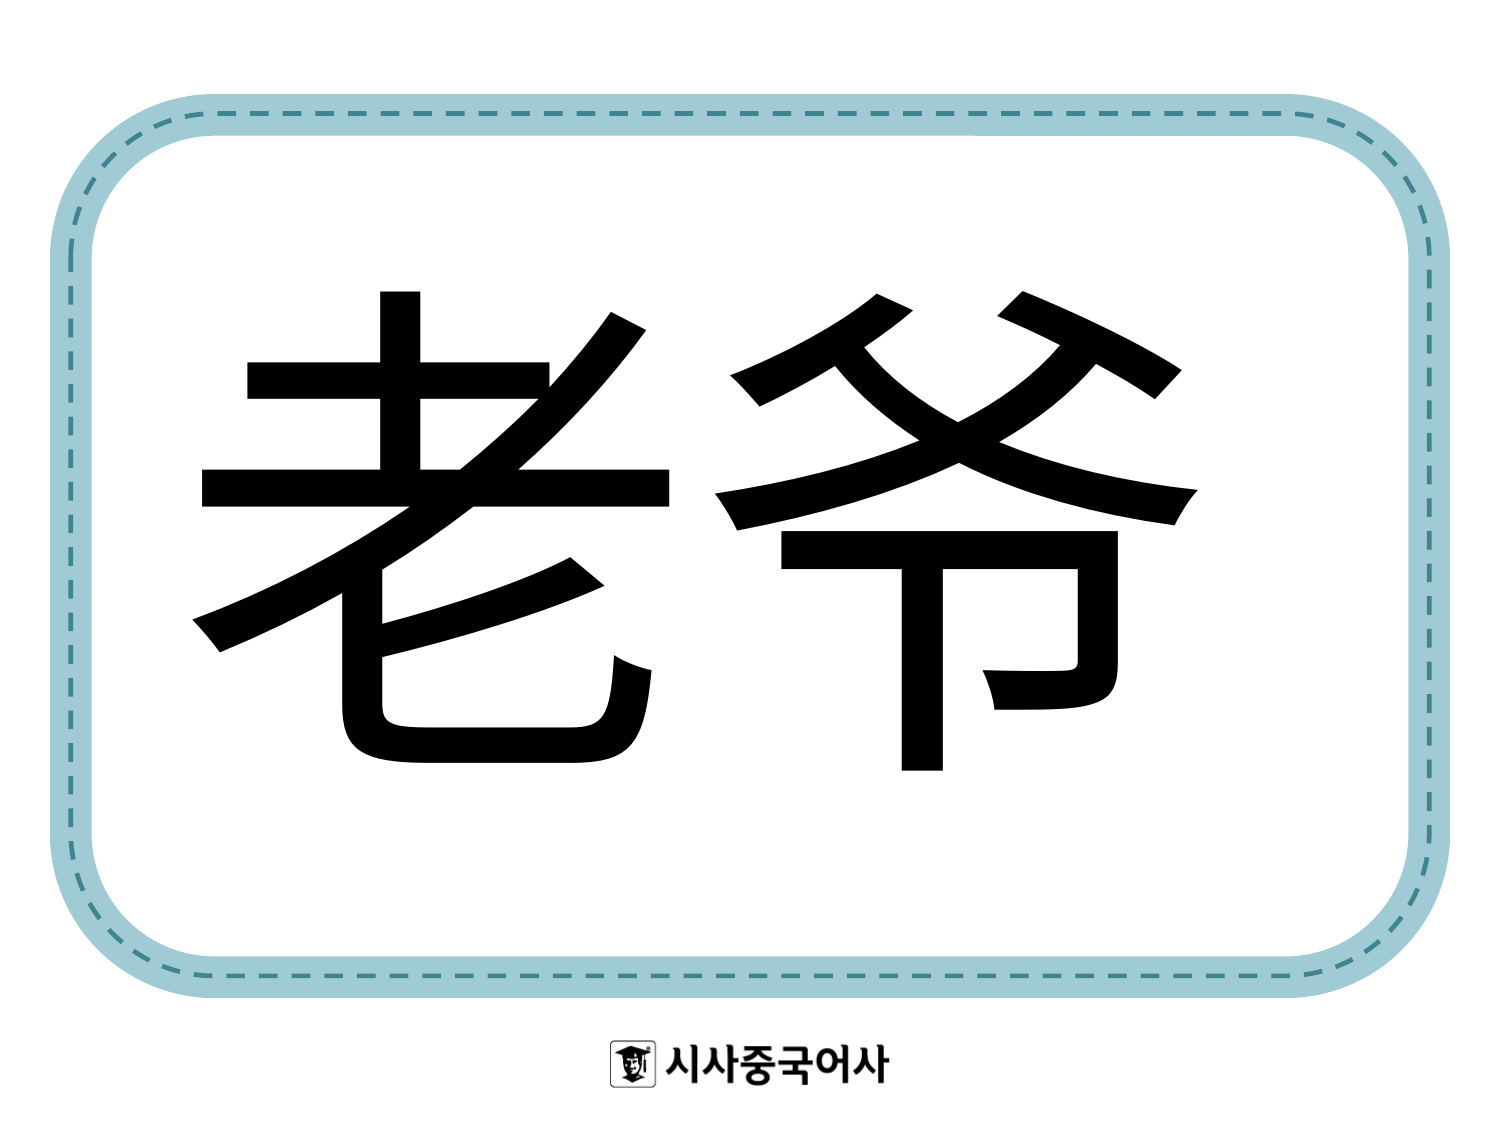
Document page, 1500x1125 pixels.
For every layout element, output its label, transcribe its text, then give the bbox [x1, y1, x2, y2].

picture [602, 1034, 898, 1094]
text_box 老爷 [145, 189, 1354, 853]
